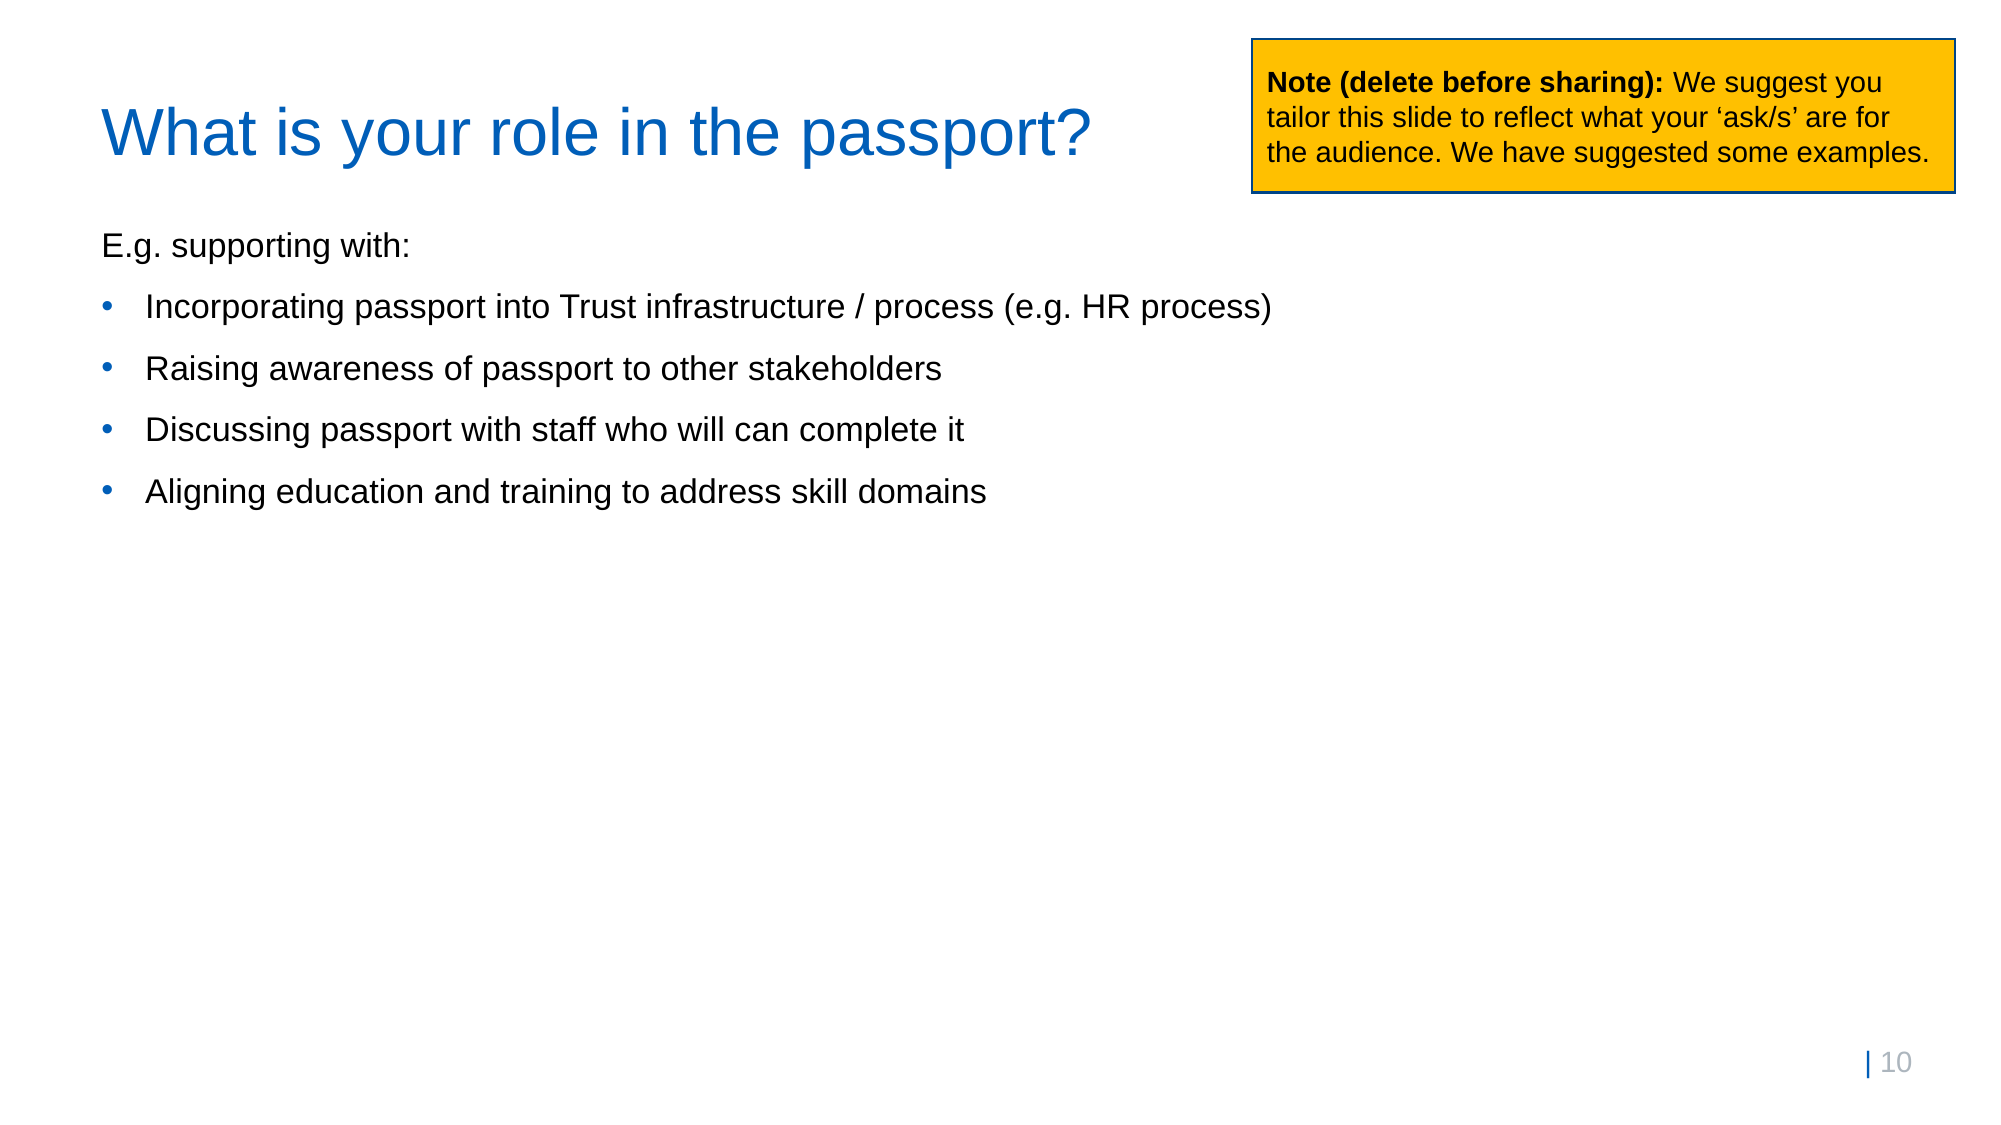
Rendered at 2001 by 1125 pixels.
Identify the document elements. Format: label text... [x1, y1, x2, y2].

list E.g. supporting with: Incorporating passport into Trust infrastructure / process (e.g. HR process) Raising awareness of passport to other stakeholders Discussing passport with staff who will can complete it Aligning education and training to address skill domains [86, 220, 1914, 1035]
title What is your role in the passport? [86, 90, 1251, 191]
text_box Note (delete before sharing): We suggest you tailor this slide to reflect what your ‘ask/s’ are for the audience. We have suggested some examples. [1251, 38, 1956, 194]
